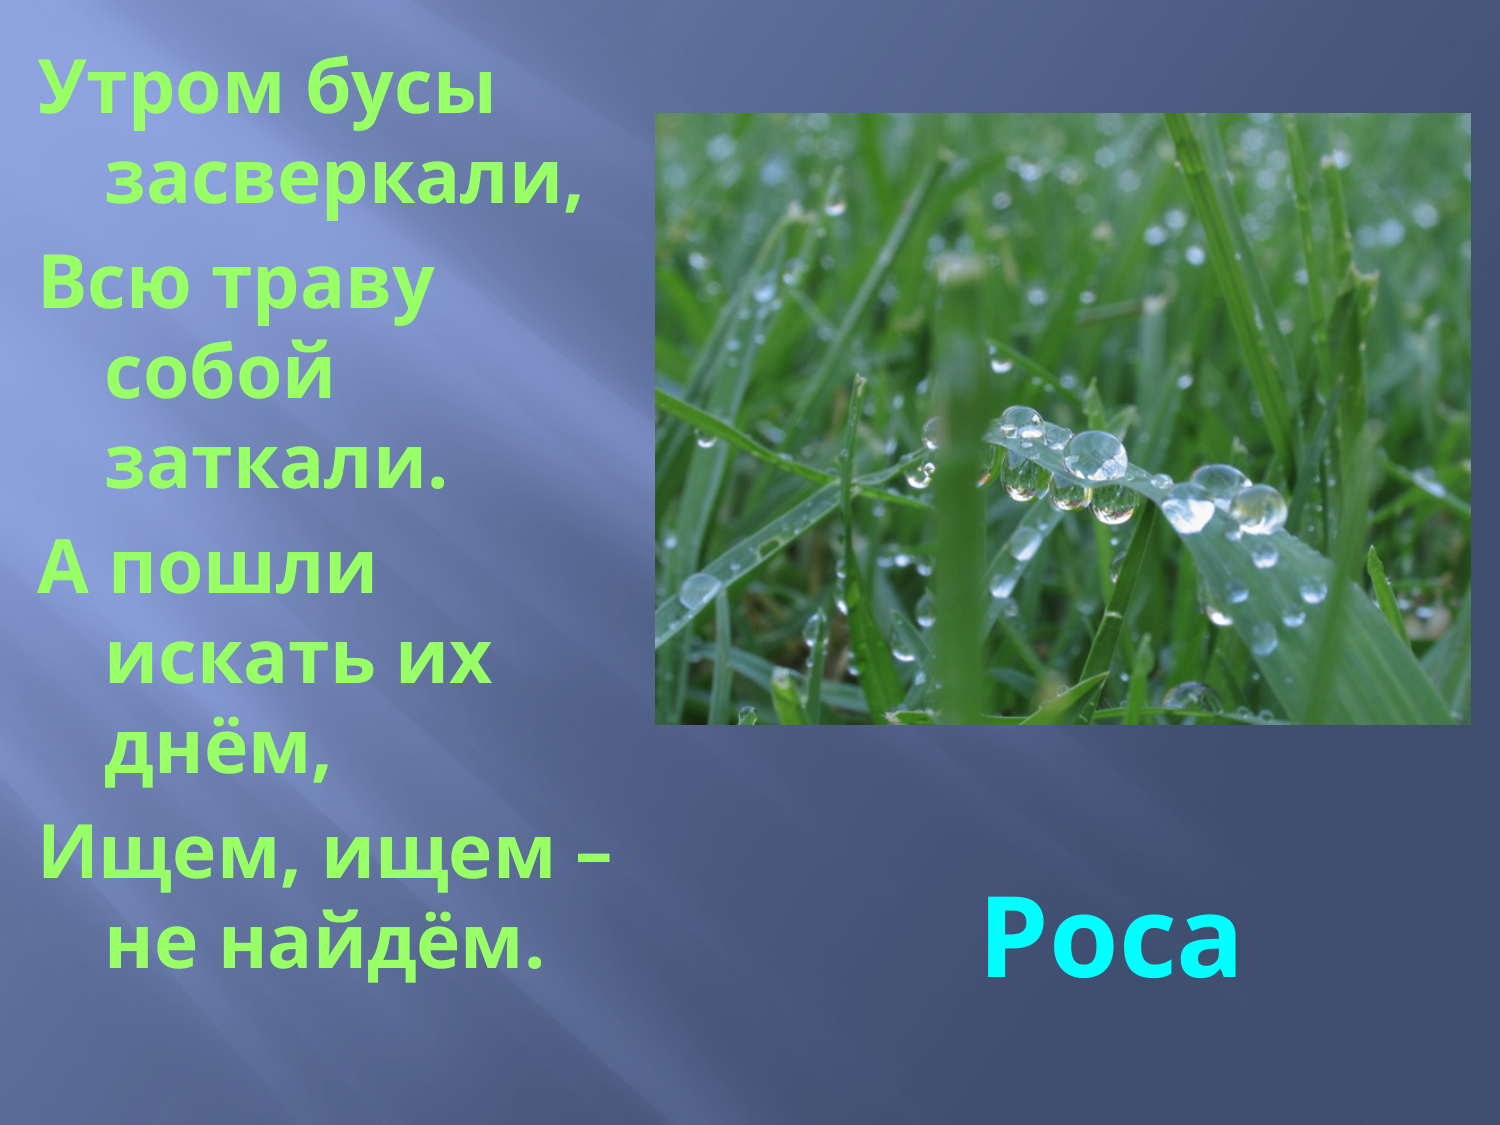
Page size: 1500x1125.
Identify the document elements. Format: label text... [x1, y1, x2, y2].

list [655, 113, 1471, 726]
text_box Роса [963, 857, 1261, 1008]
list Утром бусы засверкали, Всю траву собой заткали. А пошли искать их днём, Ищем, ищем – не найдём. [0, 30, 663, 774]
